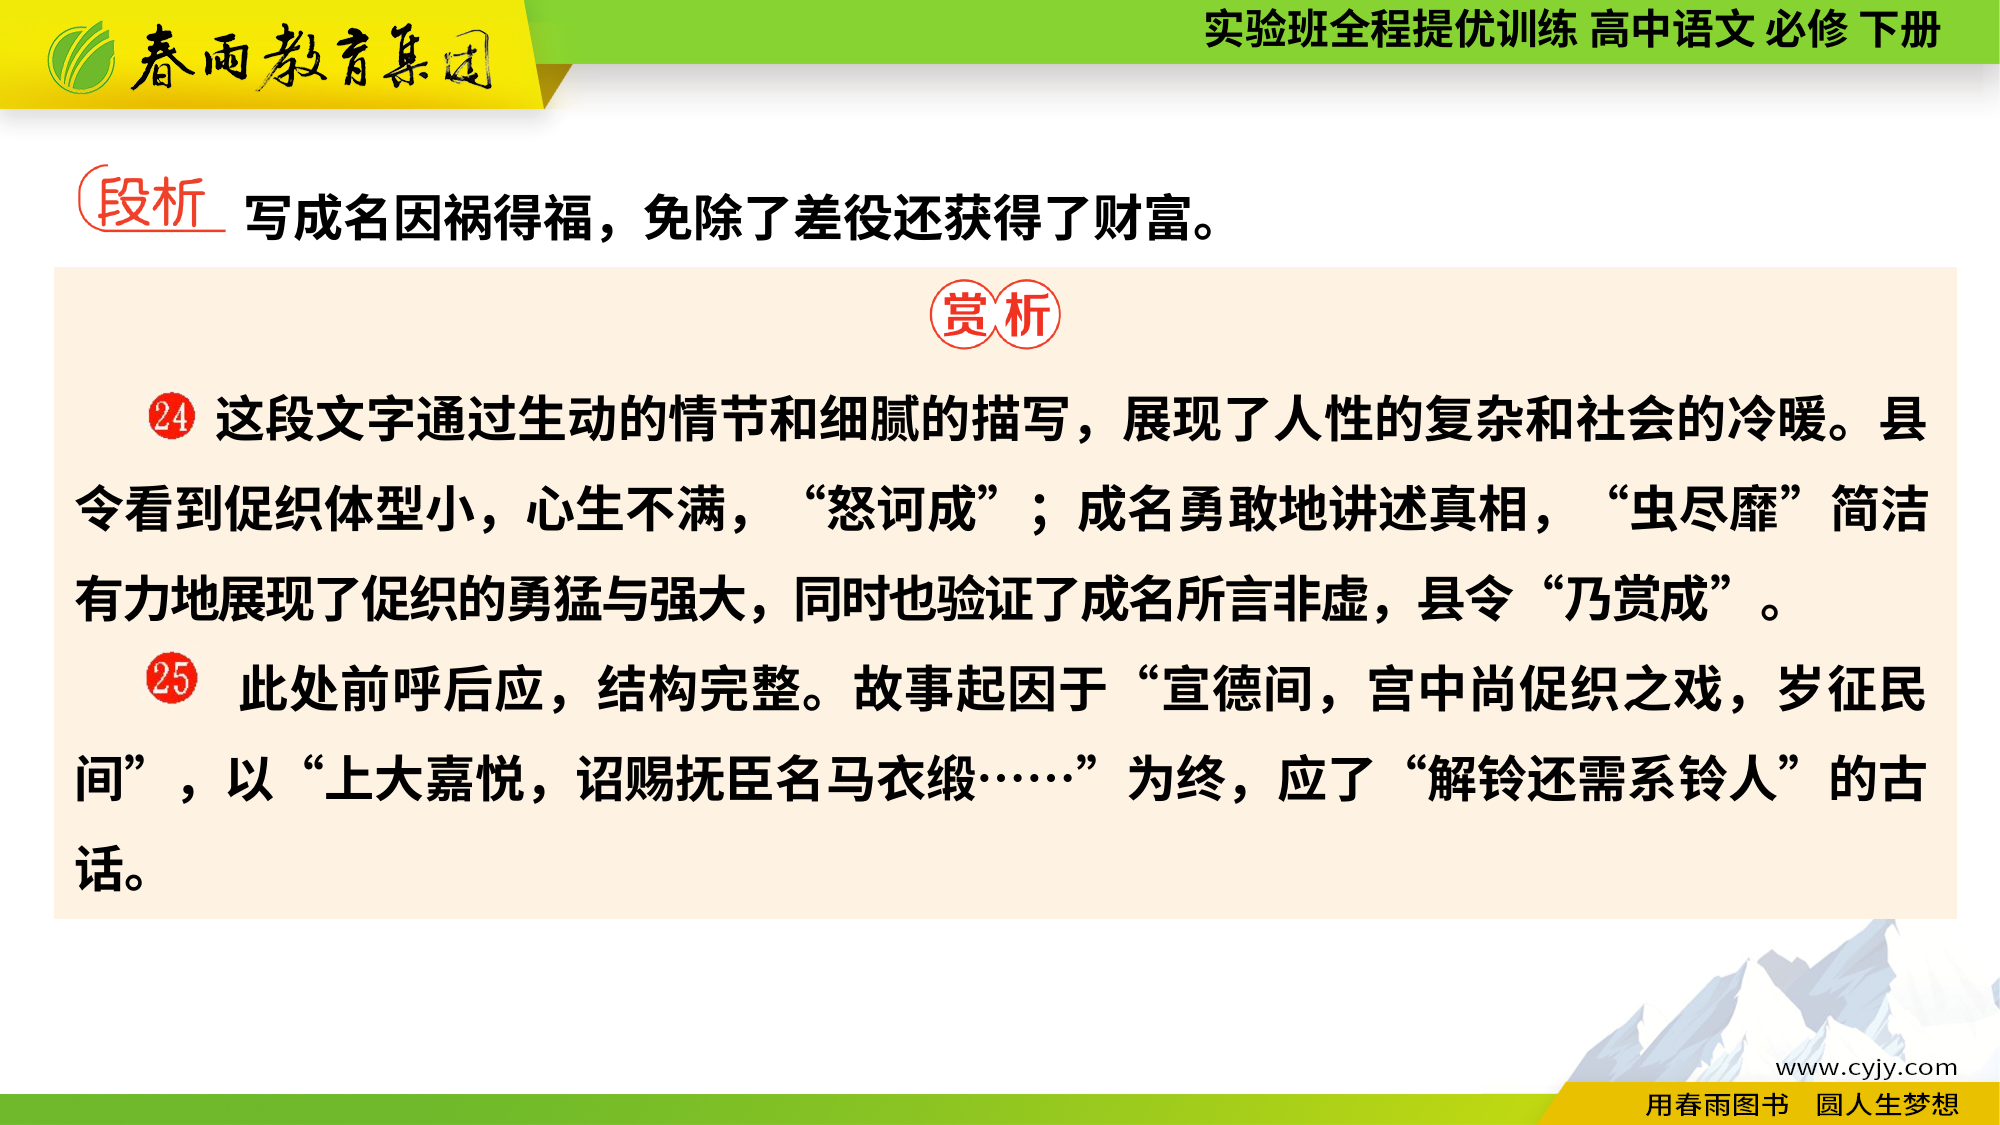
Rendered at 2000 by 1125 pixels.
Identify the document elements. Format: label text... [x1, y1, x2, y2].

picture [0, 0, 2000, 1125]
text_box 写成名因祸得福，免除了差役还获得了财富。 [59, 148, 1944, 254]
